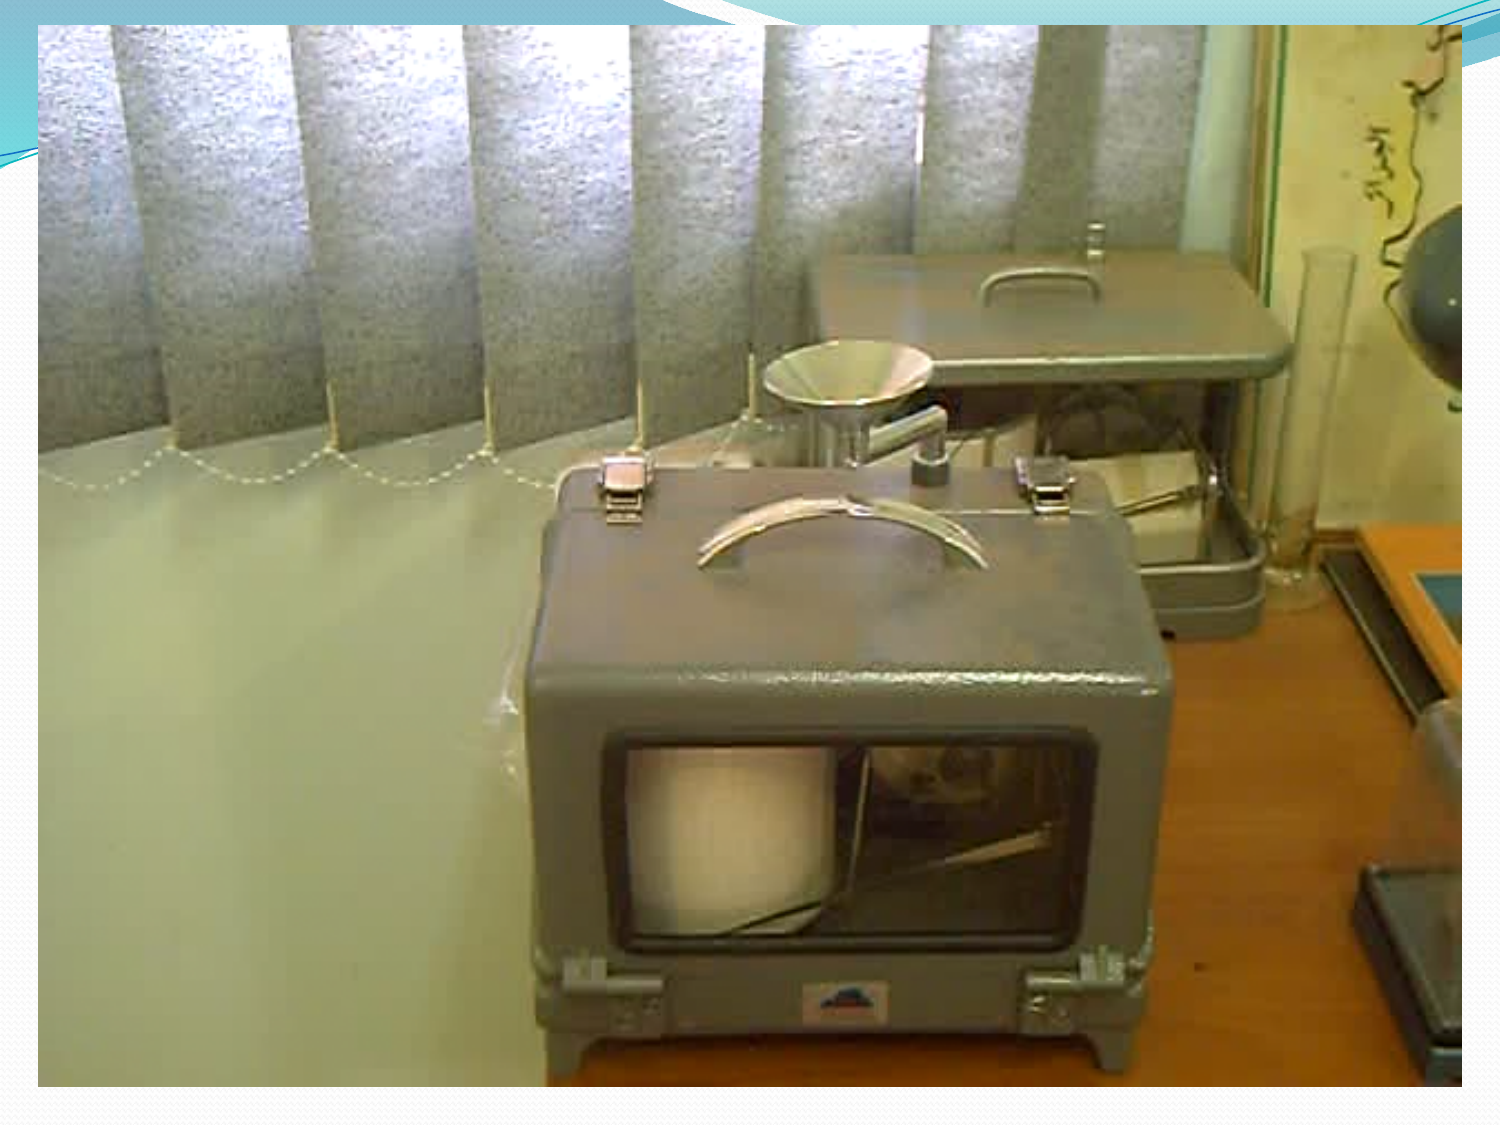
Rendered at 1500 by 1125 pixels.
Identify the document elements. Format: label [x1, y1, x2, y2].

list [37, 24, 1463, 1088]
